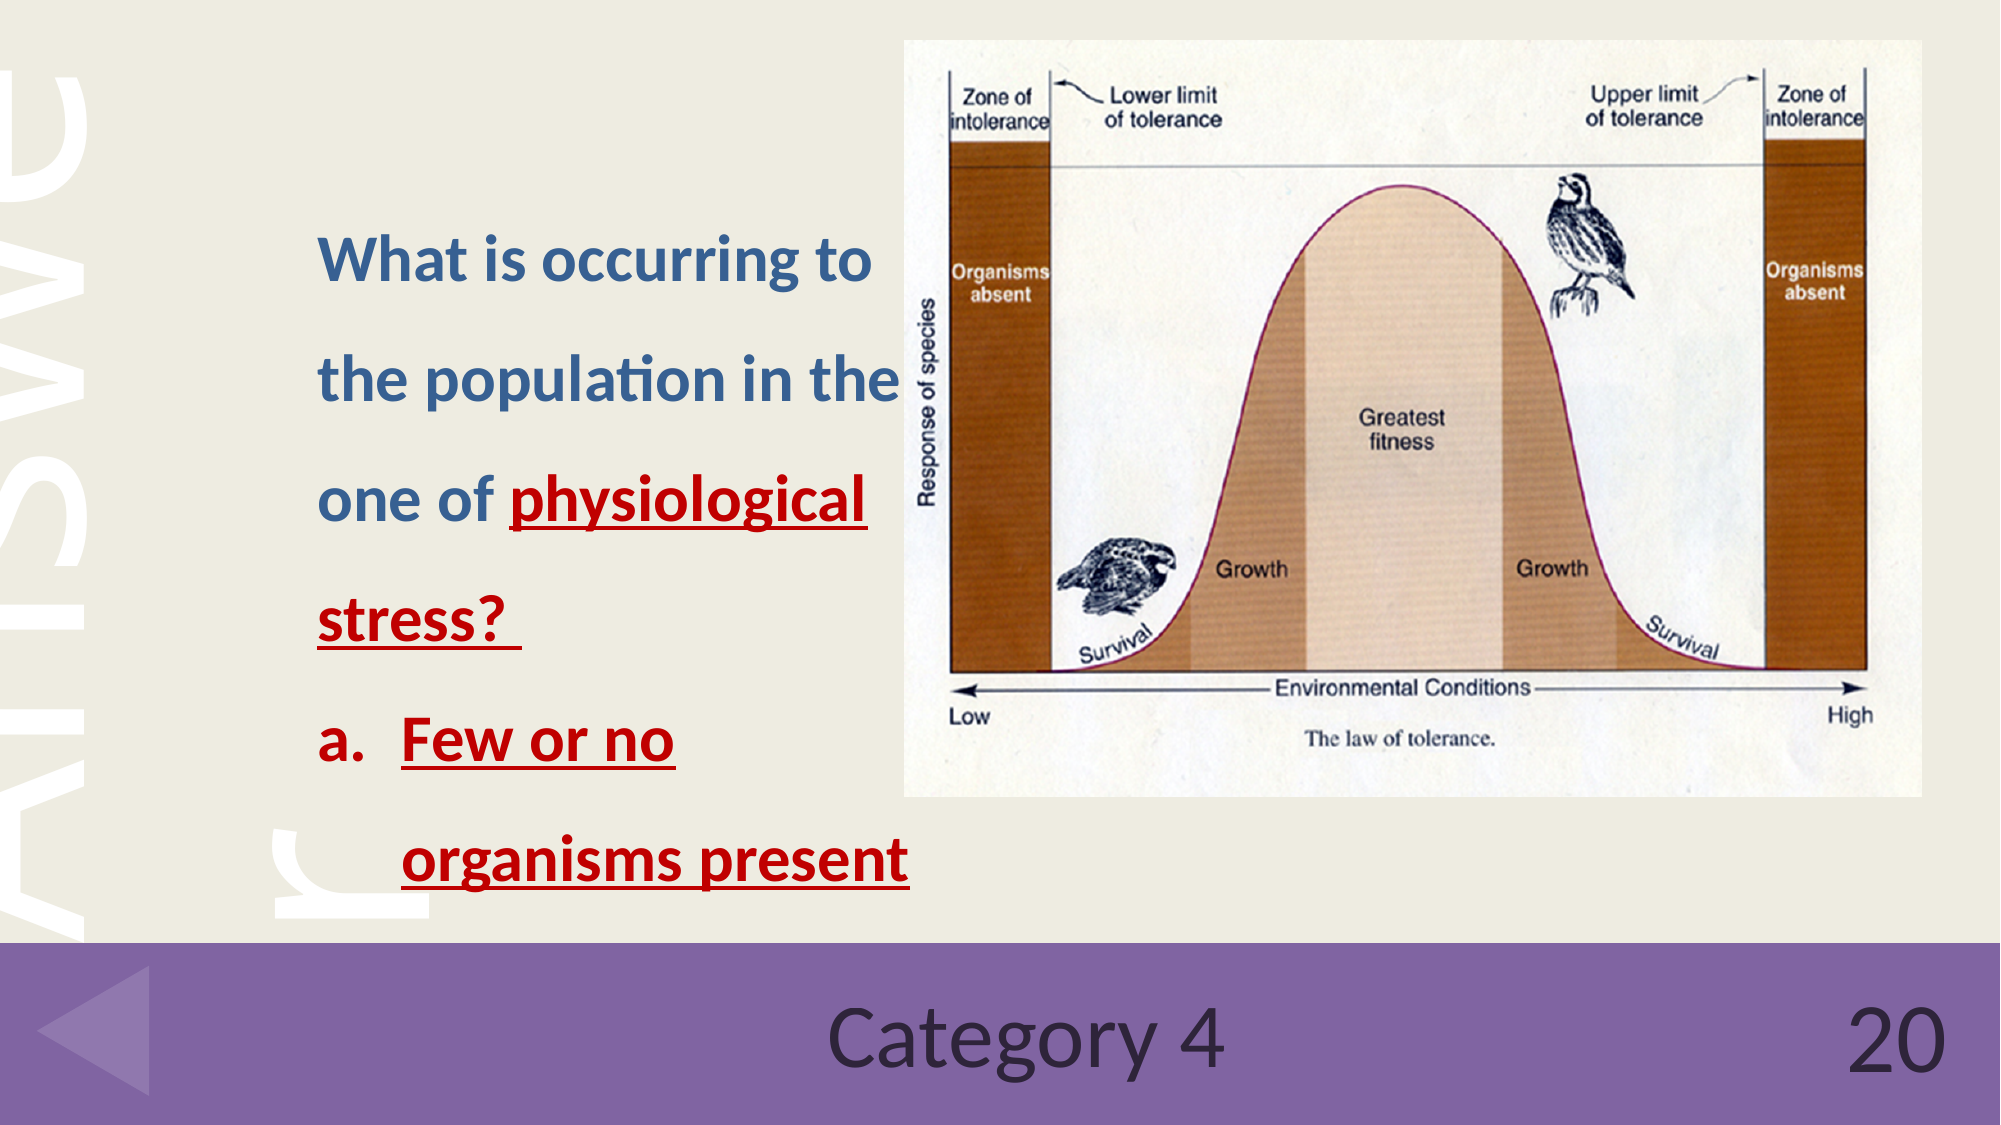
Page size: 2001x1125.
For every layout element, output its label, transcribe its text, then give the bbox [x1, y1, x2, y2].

title Category 4 [126, 937, 1927, 1125]
picture [903, 40, 1922, 797]
list What is occurring to the population in the one of physiological stress? Few or no organisms present [302, 107, 962, 937]
list 20 [1927, 967, 1963, 1097]
